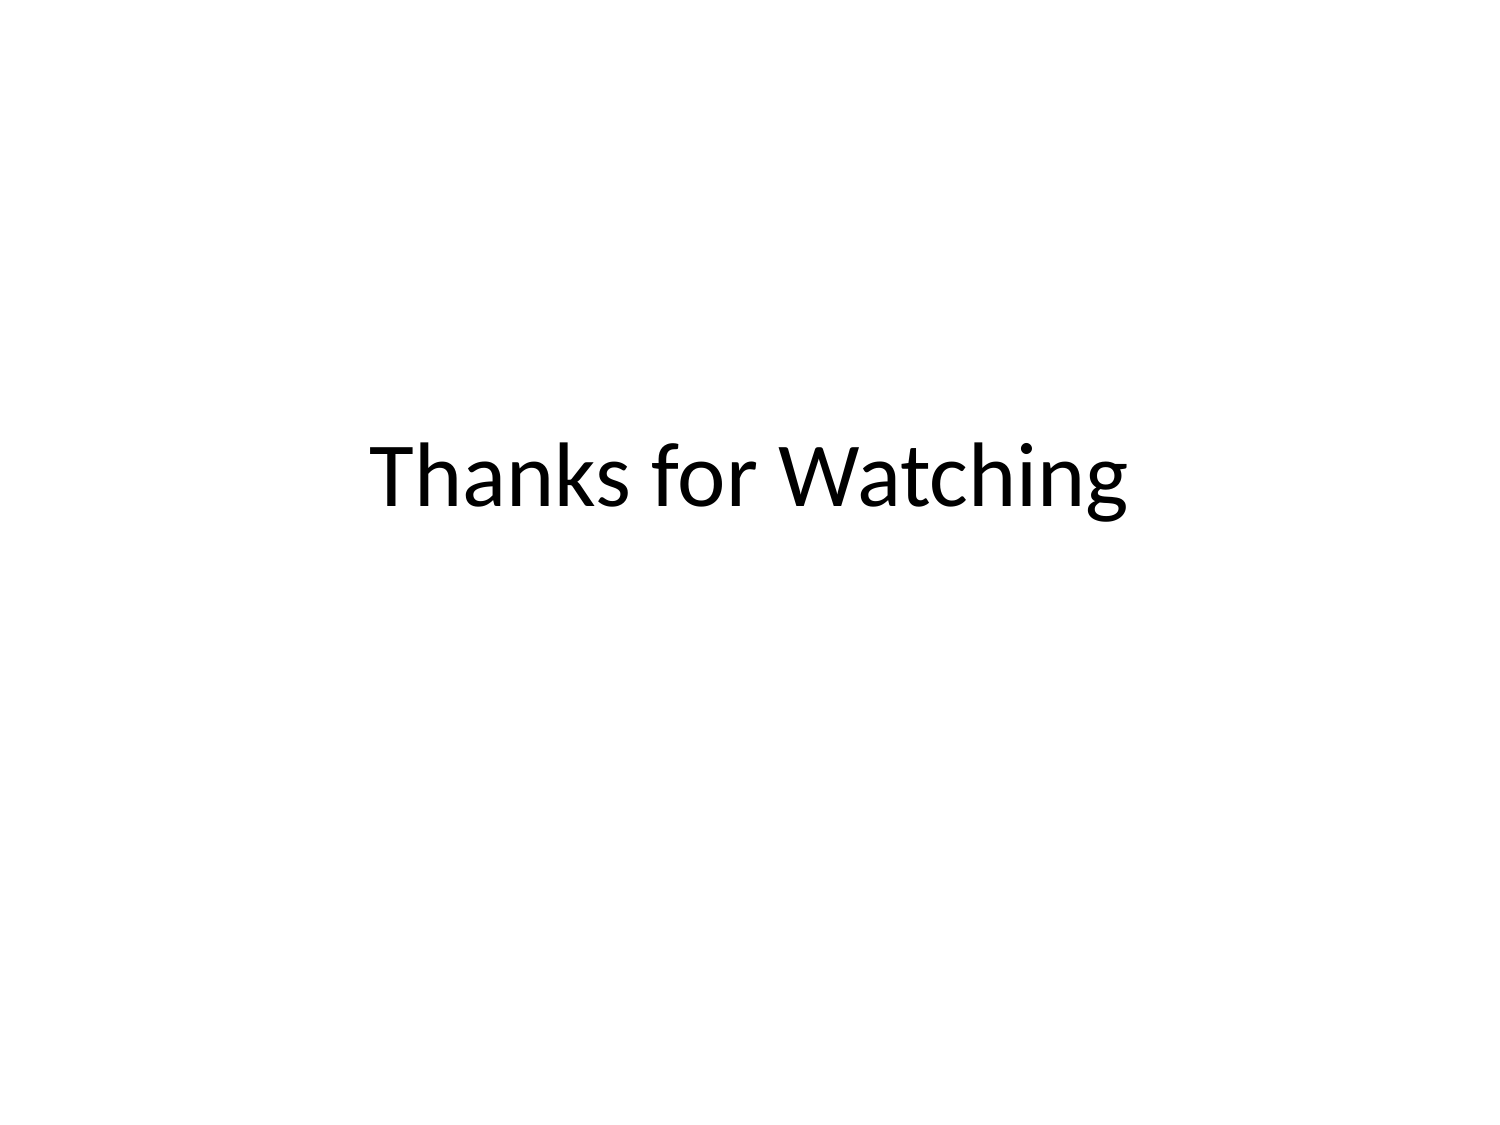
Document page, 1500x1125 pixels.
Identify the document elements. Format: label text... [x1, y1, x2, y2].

title Thanks for Watching [112, 349, 1388, 591]
